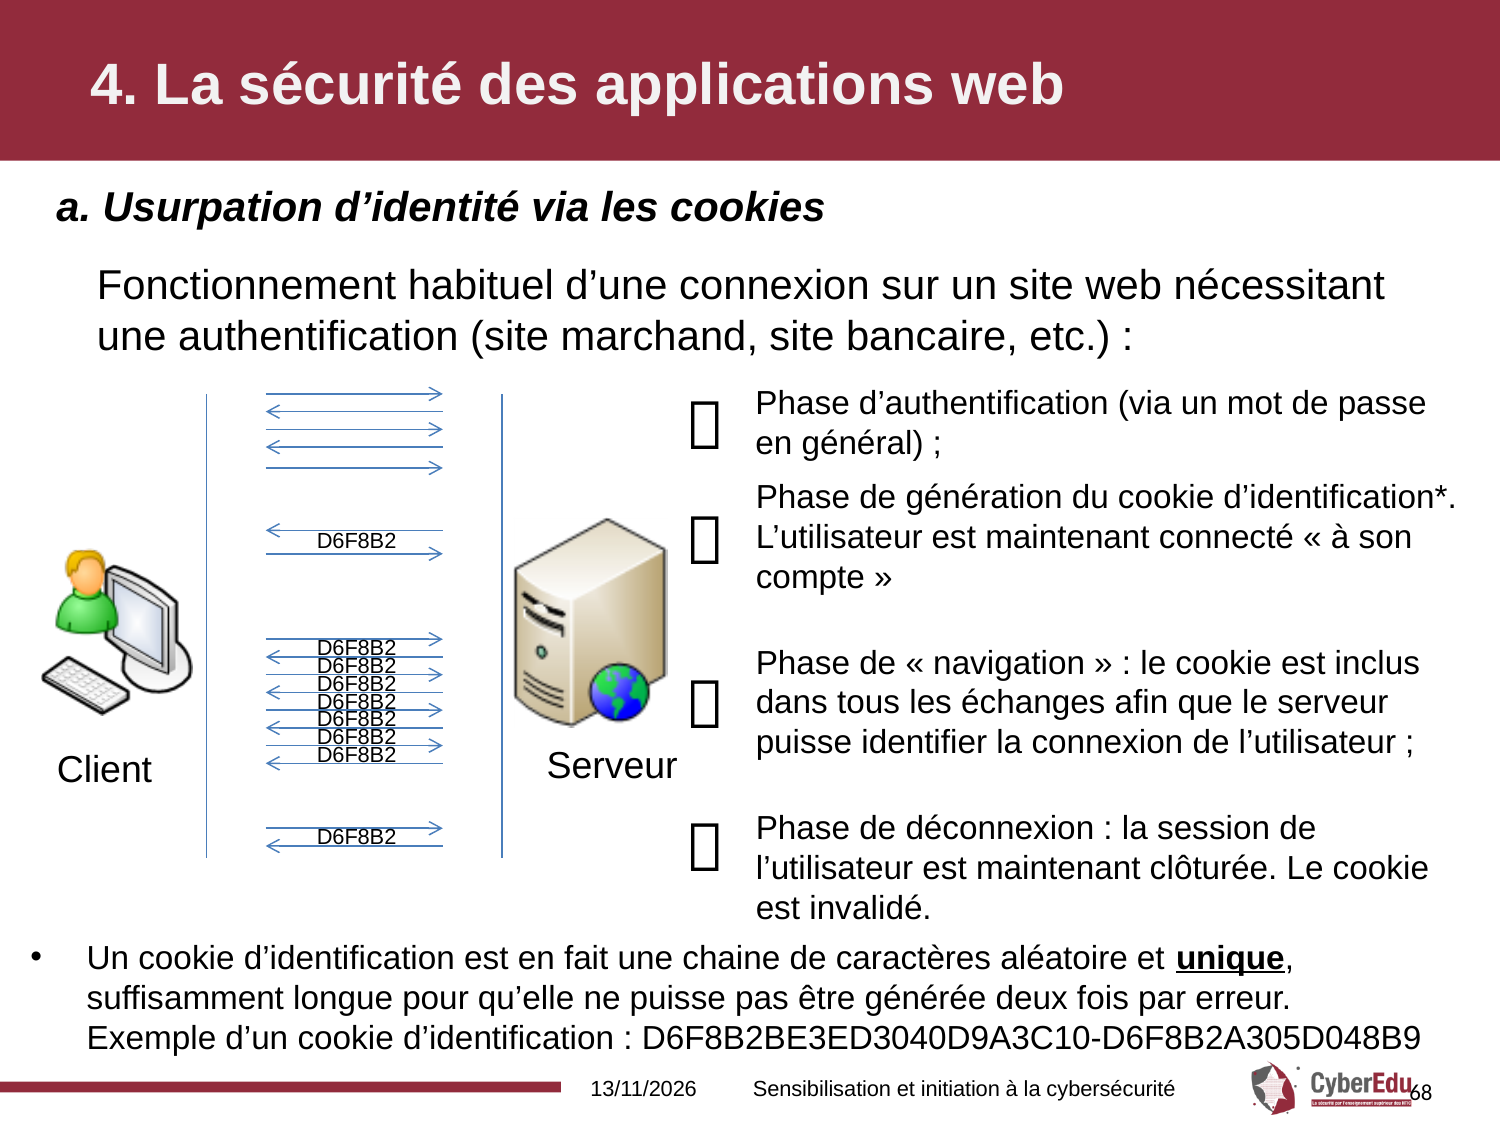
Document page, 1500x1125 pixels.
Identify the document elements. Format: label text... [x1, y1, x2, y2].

text_box Fonctionnement habituel d’une connexion sur un site web nécessitant une authentification (site marchand, site bancaire, etc.) : [81, 250, 1432, 371]
text_box Un cookie d’identification est en fait une chaine de caractères aléatoire et unique, suffisamment longue pour qu’elle ne puisse pas être générée deux fois par erreur. Exemple d’un cookie d’identification : D6F8B2BE3ED3040D9A3C10-D6F8B2A305D048B9 [15, 928, 1471, 1059]
footer Sensibilisation et initiation à la cybersécurité [738, 1059, 1236, 1118]
picture [1246, 1060, 1412, 1115]
title 4. La sécurité des applications web [75, 1, 1425, 161]
text_box a. Usurpation d’identité via les cookies [41, 172, 1471, 268]
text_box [41, 373, 1483, 894]
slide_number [561, 1059, 727, 1118]
